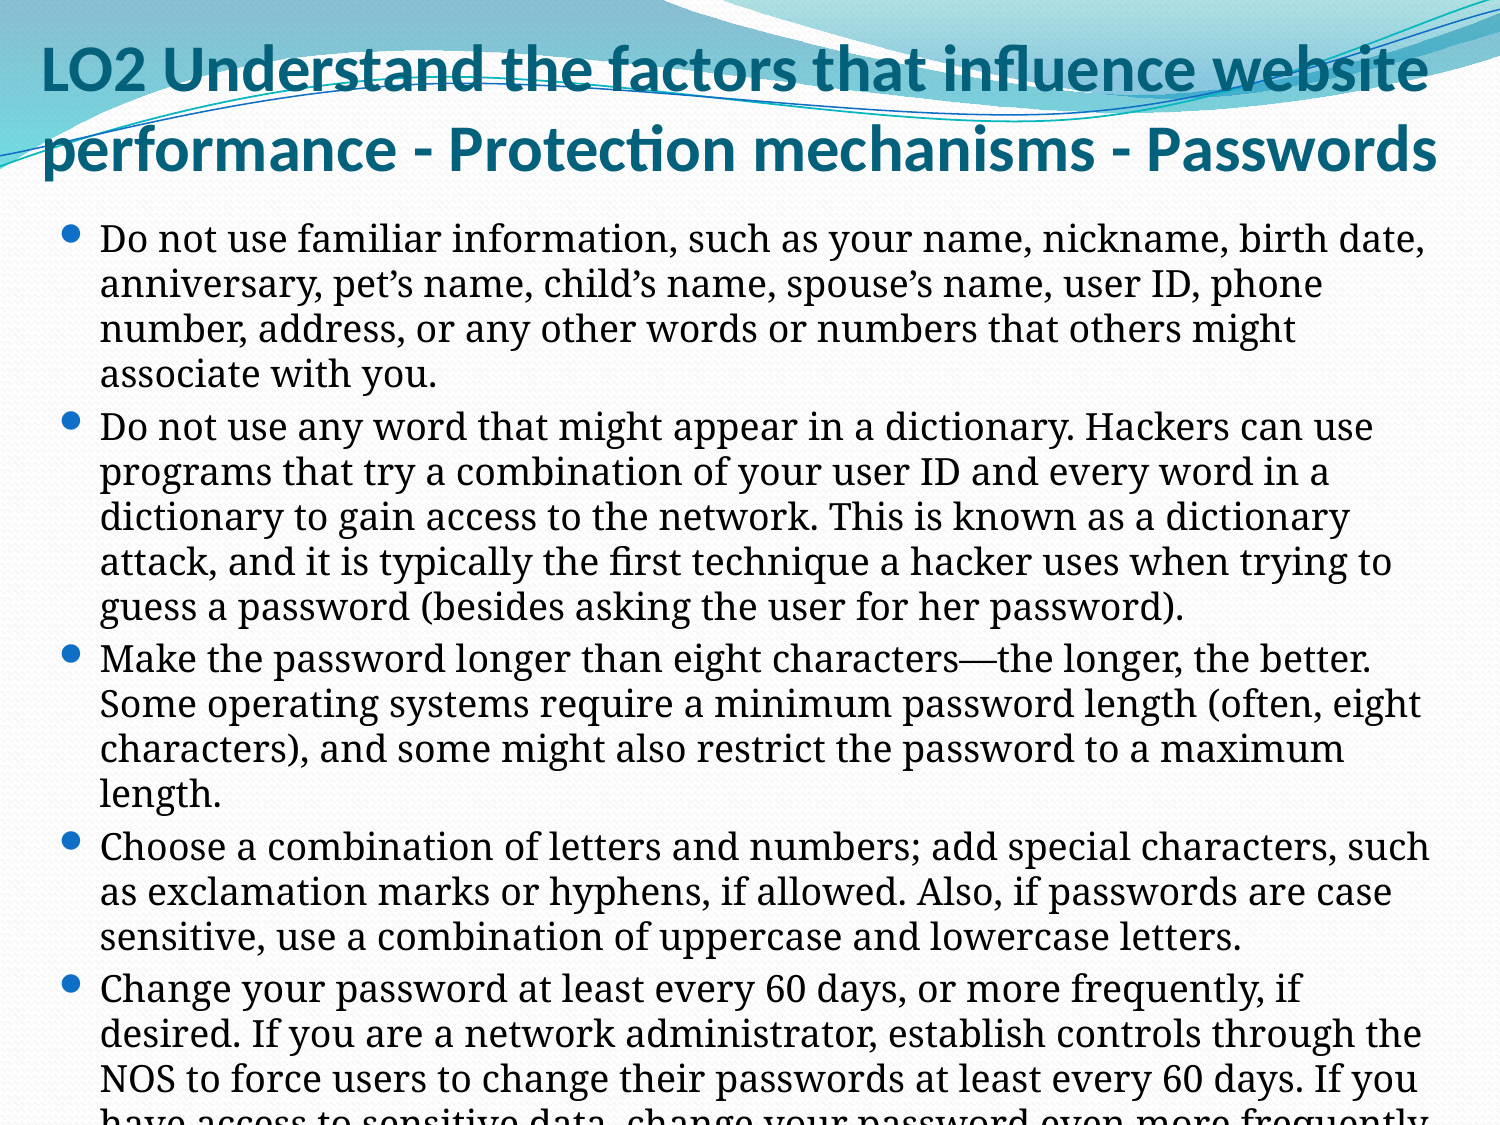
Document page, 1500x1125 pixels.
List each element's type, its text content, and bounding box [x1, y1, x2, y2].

list Do not use familiar information, such as your name, nickname, birth date, anniversary, pet’s name, child’s name, spouse’s name, user ID, phone number, address, or any other words or numbers that others might associate with you. Do not use any word that might appear in a dictionary. Hackers can use programs that try a combination of your user ID and every word in a dictionary to gain access to the network. This is known as a dictionary attack, and it is typically the first technique a hacker uses when trying to guess a password (besides asking the user for her password). Make the password longer than eight characters—the longer, the better. Some operating systems require a minimum password length (often, eight characters), and some might also restrict the password to a maximum length. Choose a combination of letters and numbers; add special characters, such as exclamation marks or hyphens, if allowed. Also, if passwords are case sensitive, use a combination of uppercase and lowercase letters. Change your password at least every 60 days, or more frequently, if desired. If you are a network administrator, establish controls through the NOS to force users to change their passwords at least every 60 days. If you have access to sensitive data, change your password even more frequently. [41, 208, 1459, 1012]
title LO2 Understand the factors that influence website performance - Protection mechanisms - Passwords [41, 30, 1459, 185]
